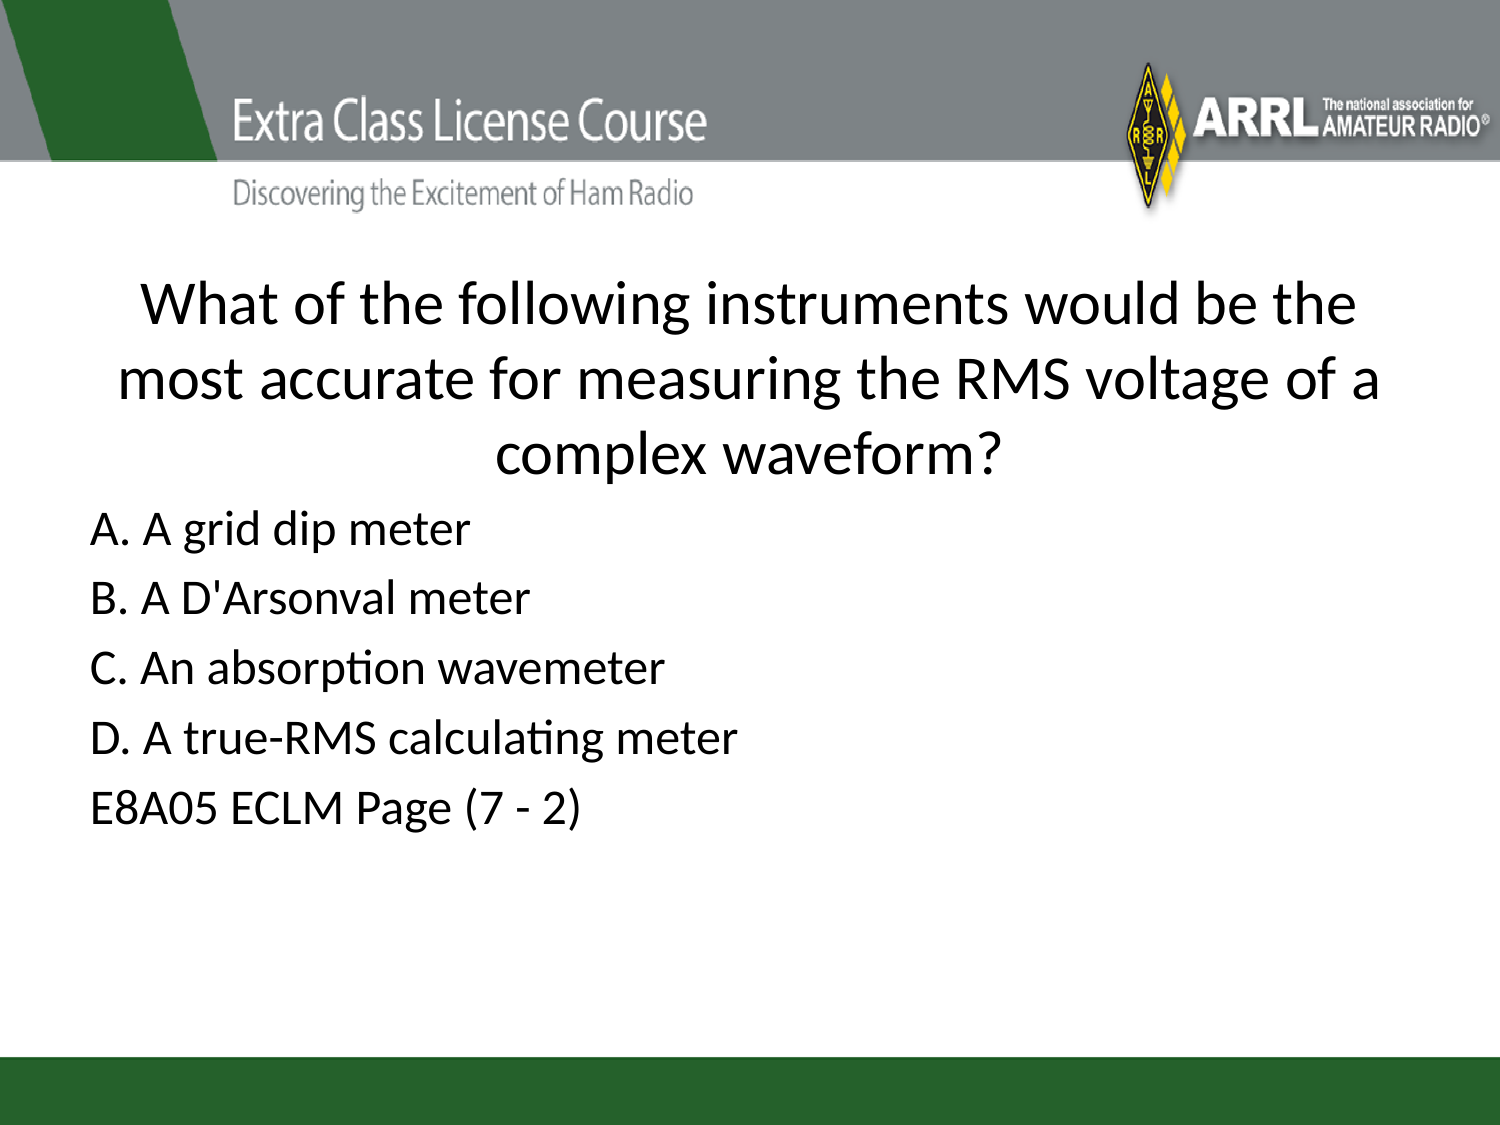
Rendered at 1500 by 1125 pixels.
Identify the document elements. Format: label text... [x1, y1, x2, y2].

title What of the following instruments would be the most accurate for measuring the RMS voltage of a complex waveform? [75, 254, 1425, 435]
picture [0, 0, 1500, 1125]
list A. A grid dip meter B. A D'Arsonval meter C. An absorption wavemeter D. A true-RMS calculating meter E8A05 ECLM Page (7 - 2) [75, 487, 1425, 1005]
